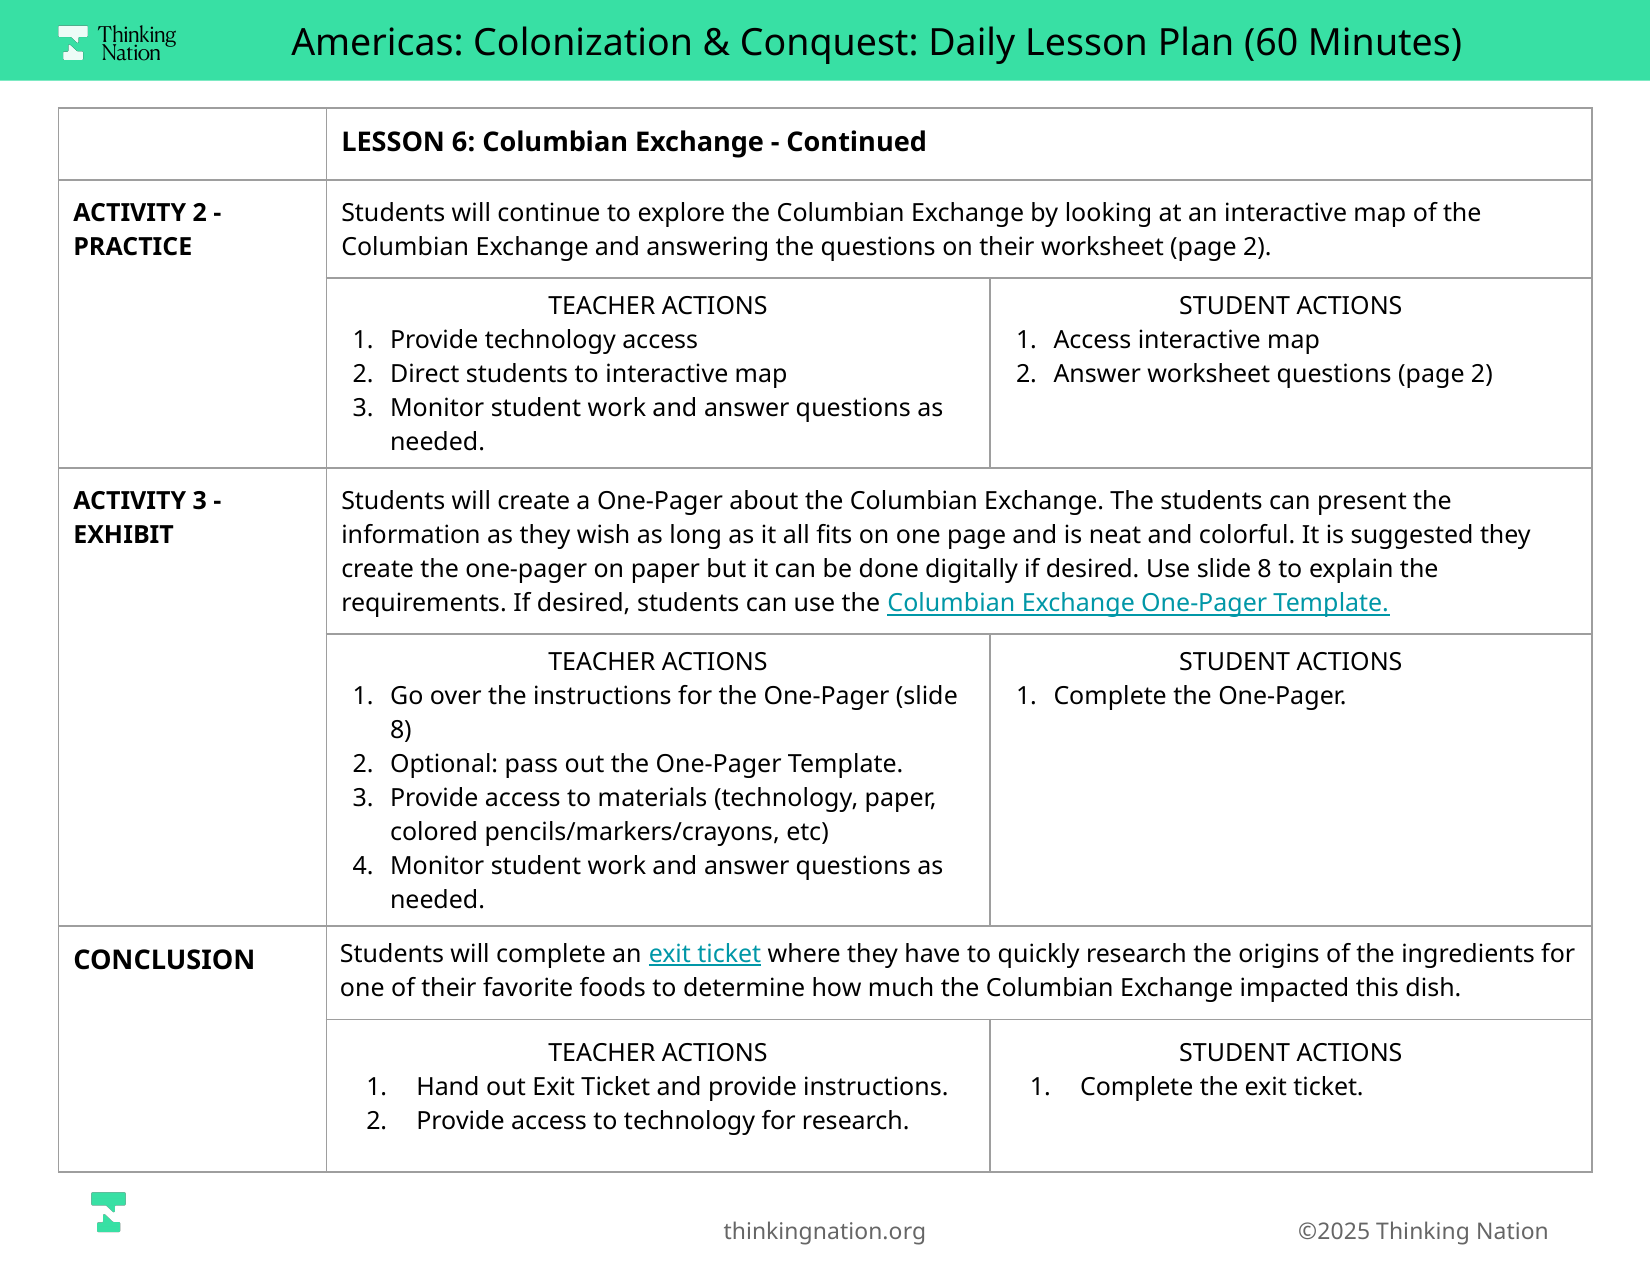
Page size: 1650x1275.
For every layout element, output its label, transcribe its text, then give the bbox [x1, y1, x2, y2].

table_cell ACTIVITY 3 - EXHIBIT [59, 469, 326, 925]
table_cell STUDENT ACTIONS Complete the exit ticket. [991, 1020, 1591, 1171]
table_cell Students will continue to explore the Columbian Exchange by looking at an interactive map of the Columbian Exchange and answering the questions on their worksheet (page 2). [327, 181, 1591, 277]
text_box ©2025 Thinking Nation [1174, 1200, 1566, 1240]
table_cell STUDENT ACTIONS Complete the One-Pager. [991, 635, 1591, 925]
table_cell Students will create a One-Pager about the Columbian Exchange. The students can present the information as they wish as long as it all fits on one page and is neat and colorful. It is suggested they create the one-pager on paper but it can be done digitally if desired. Use slide 8 to explain the requirements. If desired, students can use the Columbian Exchange One-Pager Template. [327, 469, 1591, 633]
table_cell TEACHER ACTIONS Hand out Exit Ticket and provide instructions. Provide access to technology for research. [327, 1020, 989, 1171]
text_box thinkingnation.org [629, 1200, 1021, 1240]
picture [45, 14, 180, 85]
table_cell Students will complete an exit ticket where they have to quickly research the origins of the ingredients for one of their favorite foods to determine how much the Columbian Exchange impacted this dish. [327, 927, 1591, 1019]
table_cell CONCLUSION [59, 927, 326, 1171]
table_header [59, 109, 326, 179]
table_cell TEACHER ACTIONS Provide technology access Direct students to interactive map Monitor student work and answer questions as needed. [327, 279, 989, 467]
table_cell ACTIVITY 2 - PRACTICE [59, 181, 326, 467]
text_box Americas: Colonization & Conquest: Daily Lesson Plan (60 Minutes) [0, 0, 1650, 81]
table_cell STUDENT ACTIONS Access interactive map Answer worksheet questions (page 2) [991, 279, 1591, 467]
table_header LESSON 6: Columbian Exchange - Continued [327, 109, 1591, 179]
table_cell TEACHER ACTIONS Go over the instructions for the One-Pager (slide 8) Optional: pass out the One-Pager Template. Provide access to materials (technology, paper, colored pencils/markers/crayons, etc) Monitor student work and answer questions as needed. [327, 635, 989, 925]
picture [80, 1184, 136, 1240]
